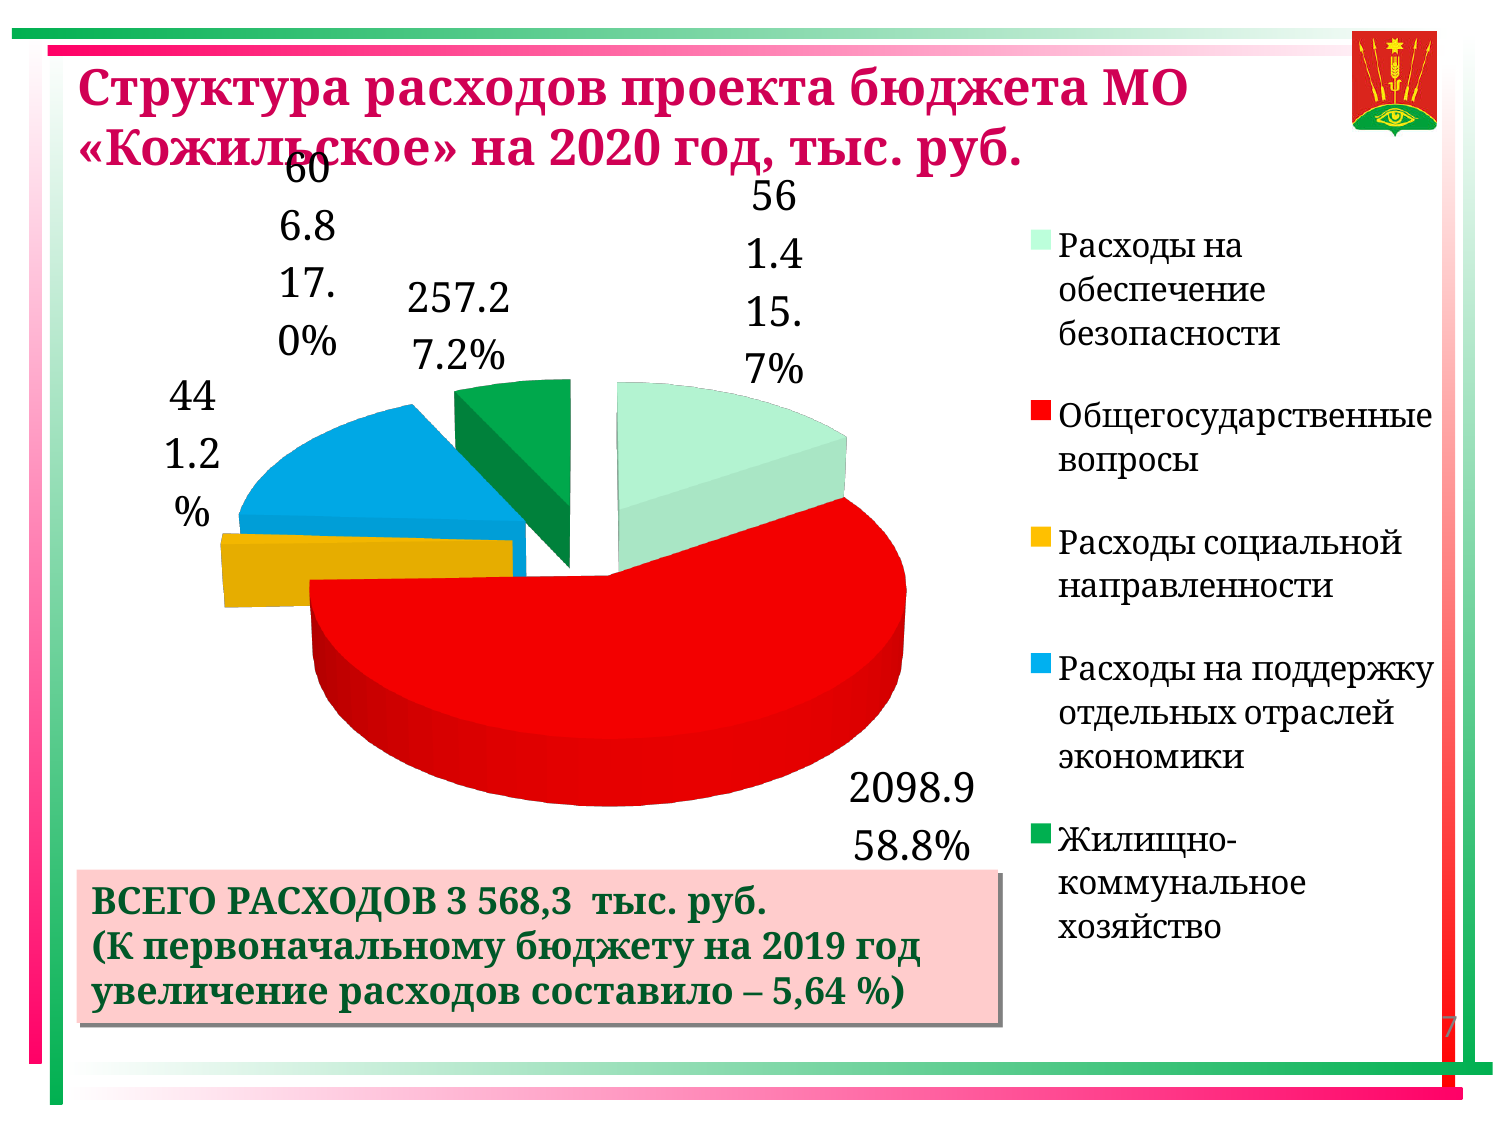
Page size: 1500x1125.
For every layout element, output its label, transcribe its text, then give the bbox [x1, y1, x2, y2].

slide_number 7 [1426, 1005, 1500, 1056]
title Структура расходов проекта бюджета МО «Кожильское» на 2020 год, тыс. руб. [62, 47, 1347, 158]
chart [76, 136, 1459, 1047]
picture [1352, 31, 1437, 136]
